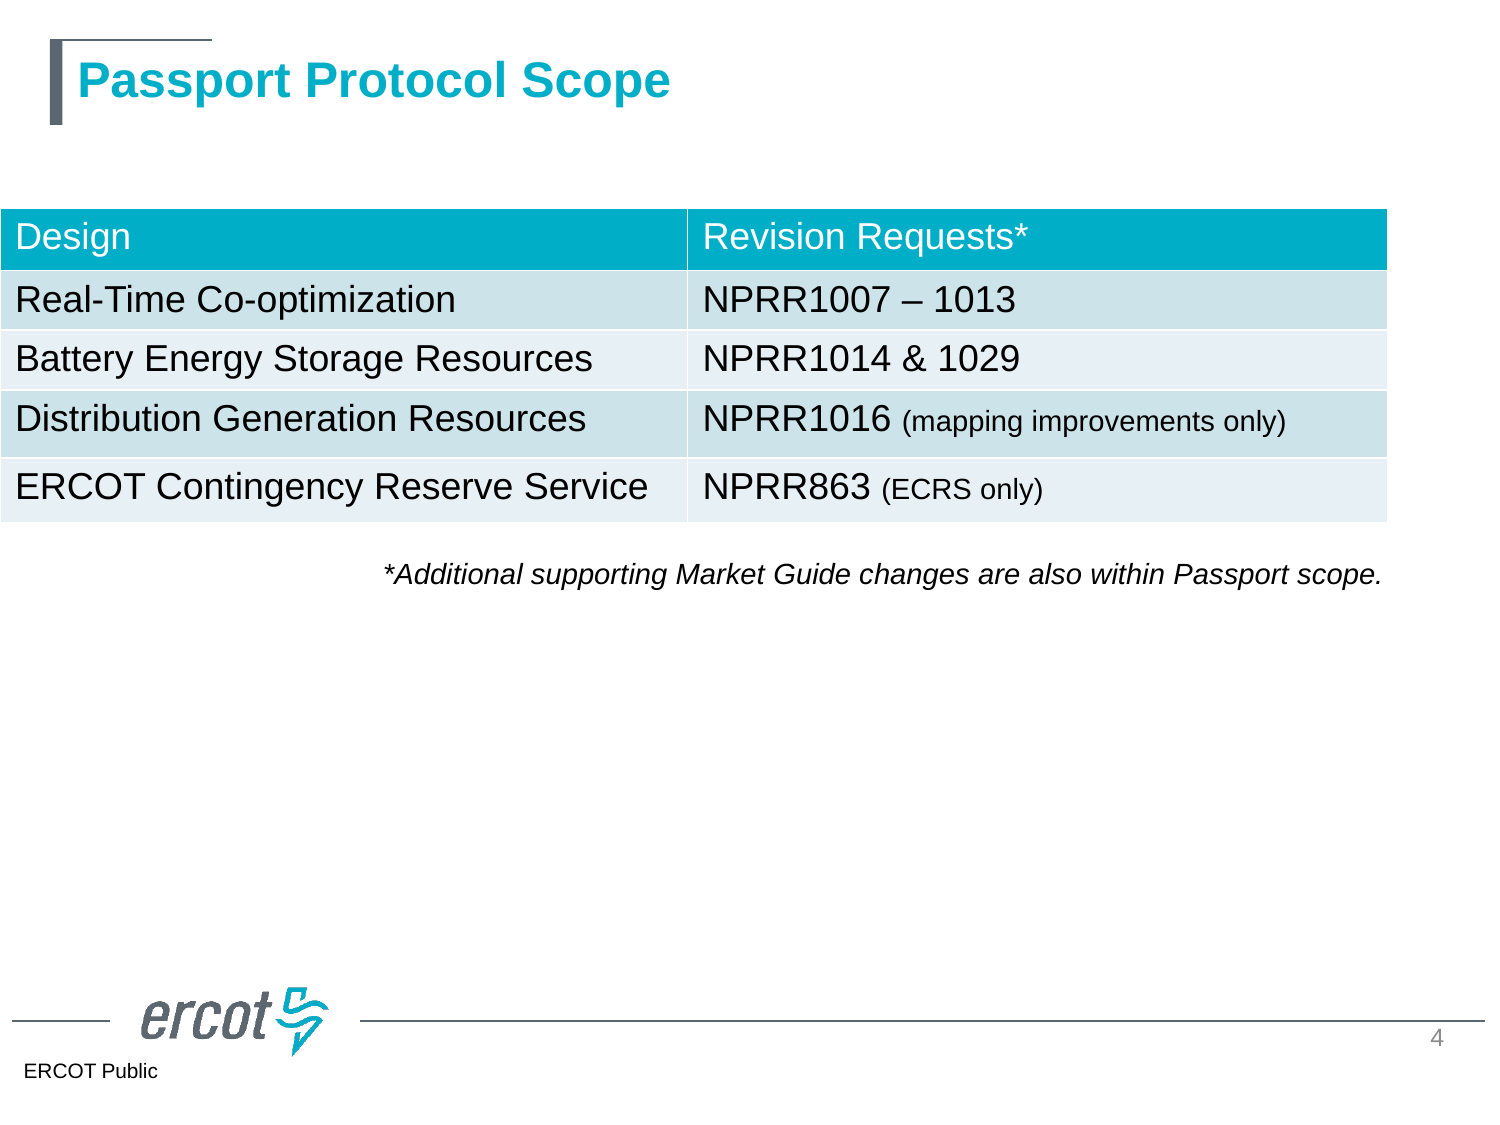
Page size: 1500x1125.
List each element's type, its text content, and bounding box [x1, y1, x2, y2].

title Passport Protocol Scope [62, 39, 1450, 134]
table_cell NPRR1007 – 1013 [688, 271, 1387, 329]
table_cell NPRR1016 (mapping improvements only) [688, 391, 1387, 457]
slide_number 4 [1387, 1012, 1488, 1062]
table_cell NPRR863 (ECRS only) [688, 459, 1387, 522]
text_box *Additional supporting Market Guide changes are also within Passport scope. [368, 547, 1456, 598]
picture [137, 983, 332, 1059]
table_header Revision Requests* [688, 209, 1387, 270]
table_cell Real-Time Co-optimization [1, 271, 687, 329]
table_cell NPRR1014 & 1029 [688, 331, 1387, 389]
table_header Design [1, 209, 687, 270]
table_cell Battery Energy Storage Resources [1, 331, 687, 389]
table_cell ERCOT Contingency Reserve Service [1, 459, 687, 522]
table_cell Distribution Generation Resources [1, 391, 687, 457]
